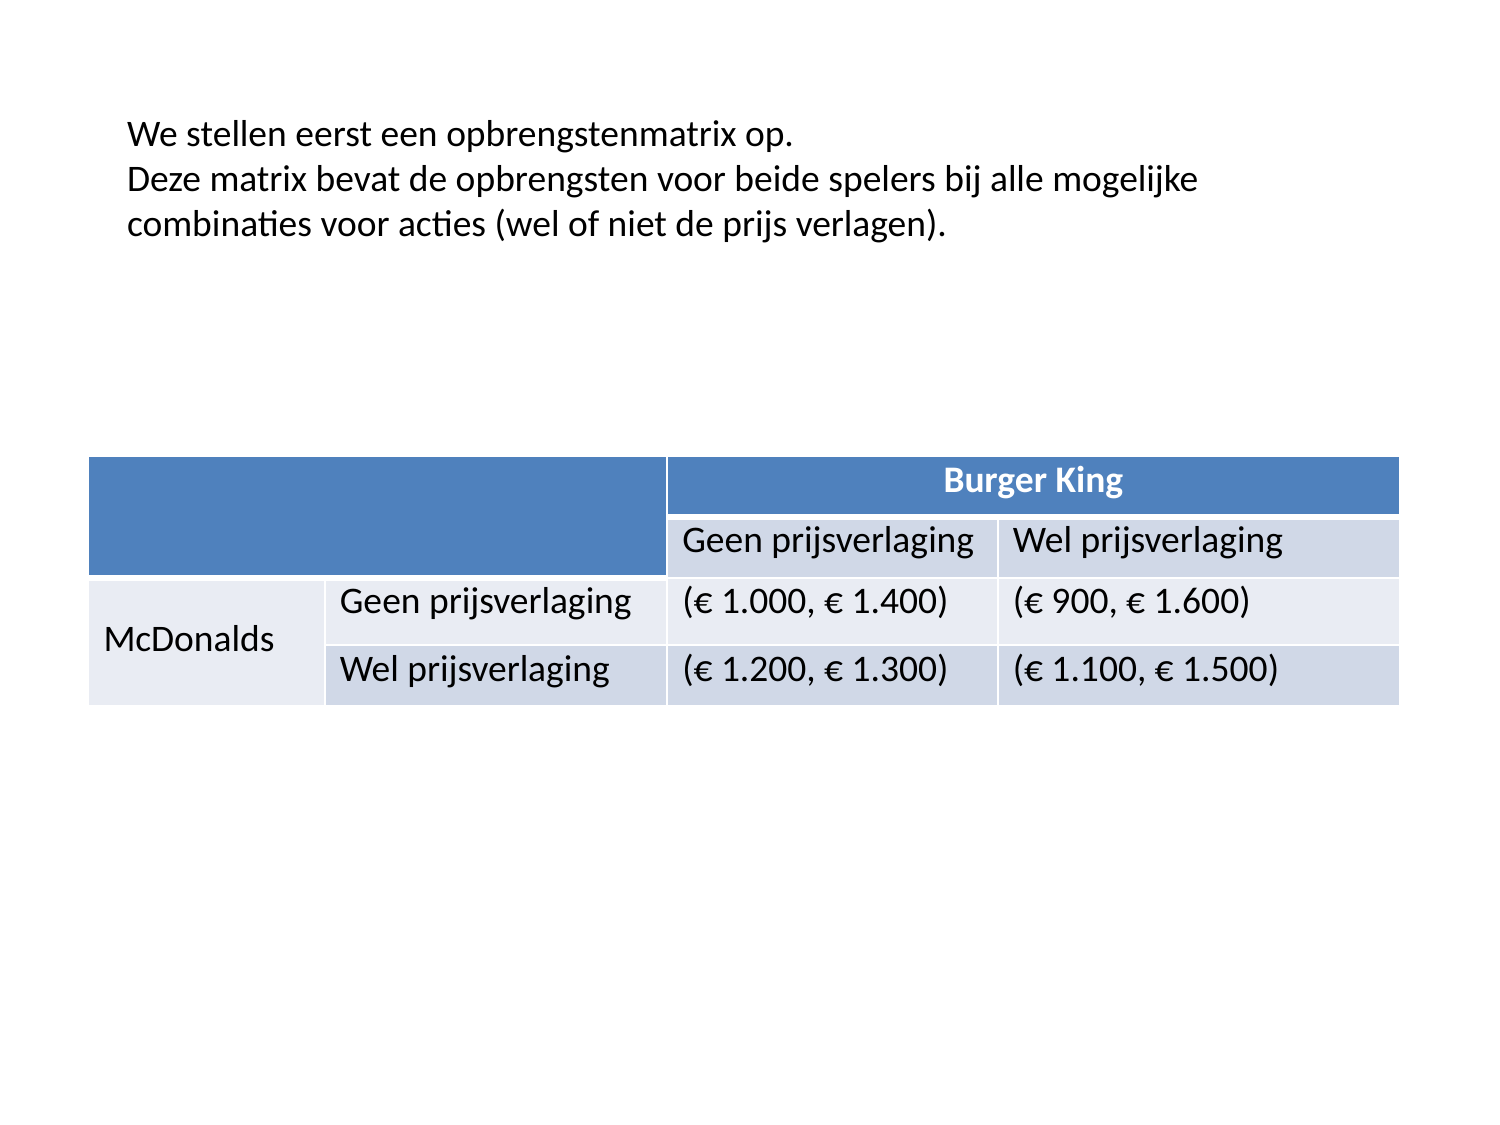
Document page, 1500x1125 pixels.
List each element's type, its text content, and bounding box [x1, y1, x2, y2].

text_box We stellen eerst een opbrengstenmatrix op. Deze matrix bevat de opbrengsten voor beide spelers bij alle mogelijke combinaties voor acties (wel of niet de prijs verlagen). [112, 101, 1306, 252]
table_header Burger King [668, 457, 1399, 514]
table_header [89, 457, 666, 575]
table_cell (€ 1.200, € 1.300) [668, 646, 997, 705]
table_cell Geen prijsverlaging [326, 581, 666, 644]
table_cell Wel prijsverlaging [326, 646, 666, 705]
table_cell (€ 1.100, € 1.500) [999, 646, 1399, 705]
table_cell McDonalds [89, 581, 324, 705]
table_cell Geen prijsverlaging [668, 520, 997, 577]
table_cell (€ 1.000, € 1.400) [668, 579, 997, 644]
table_cell (€ 900, € 1.600) [999, 579, 1399, 644]
table_cell Wel prijsverlaging [999, 520, 1399, 577]
